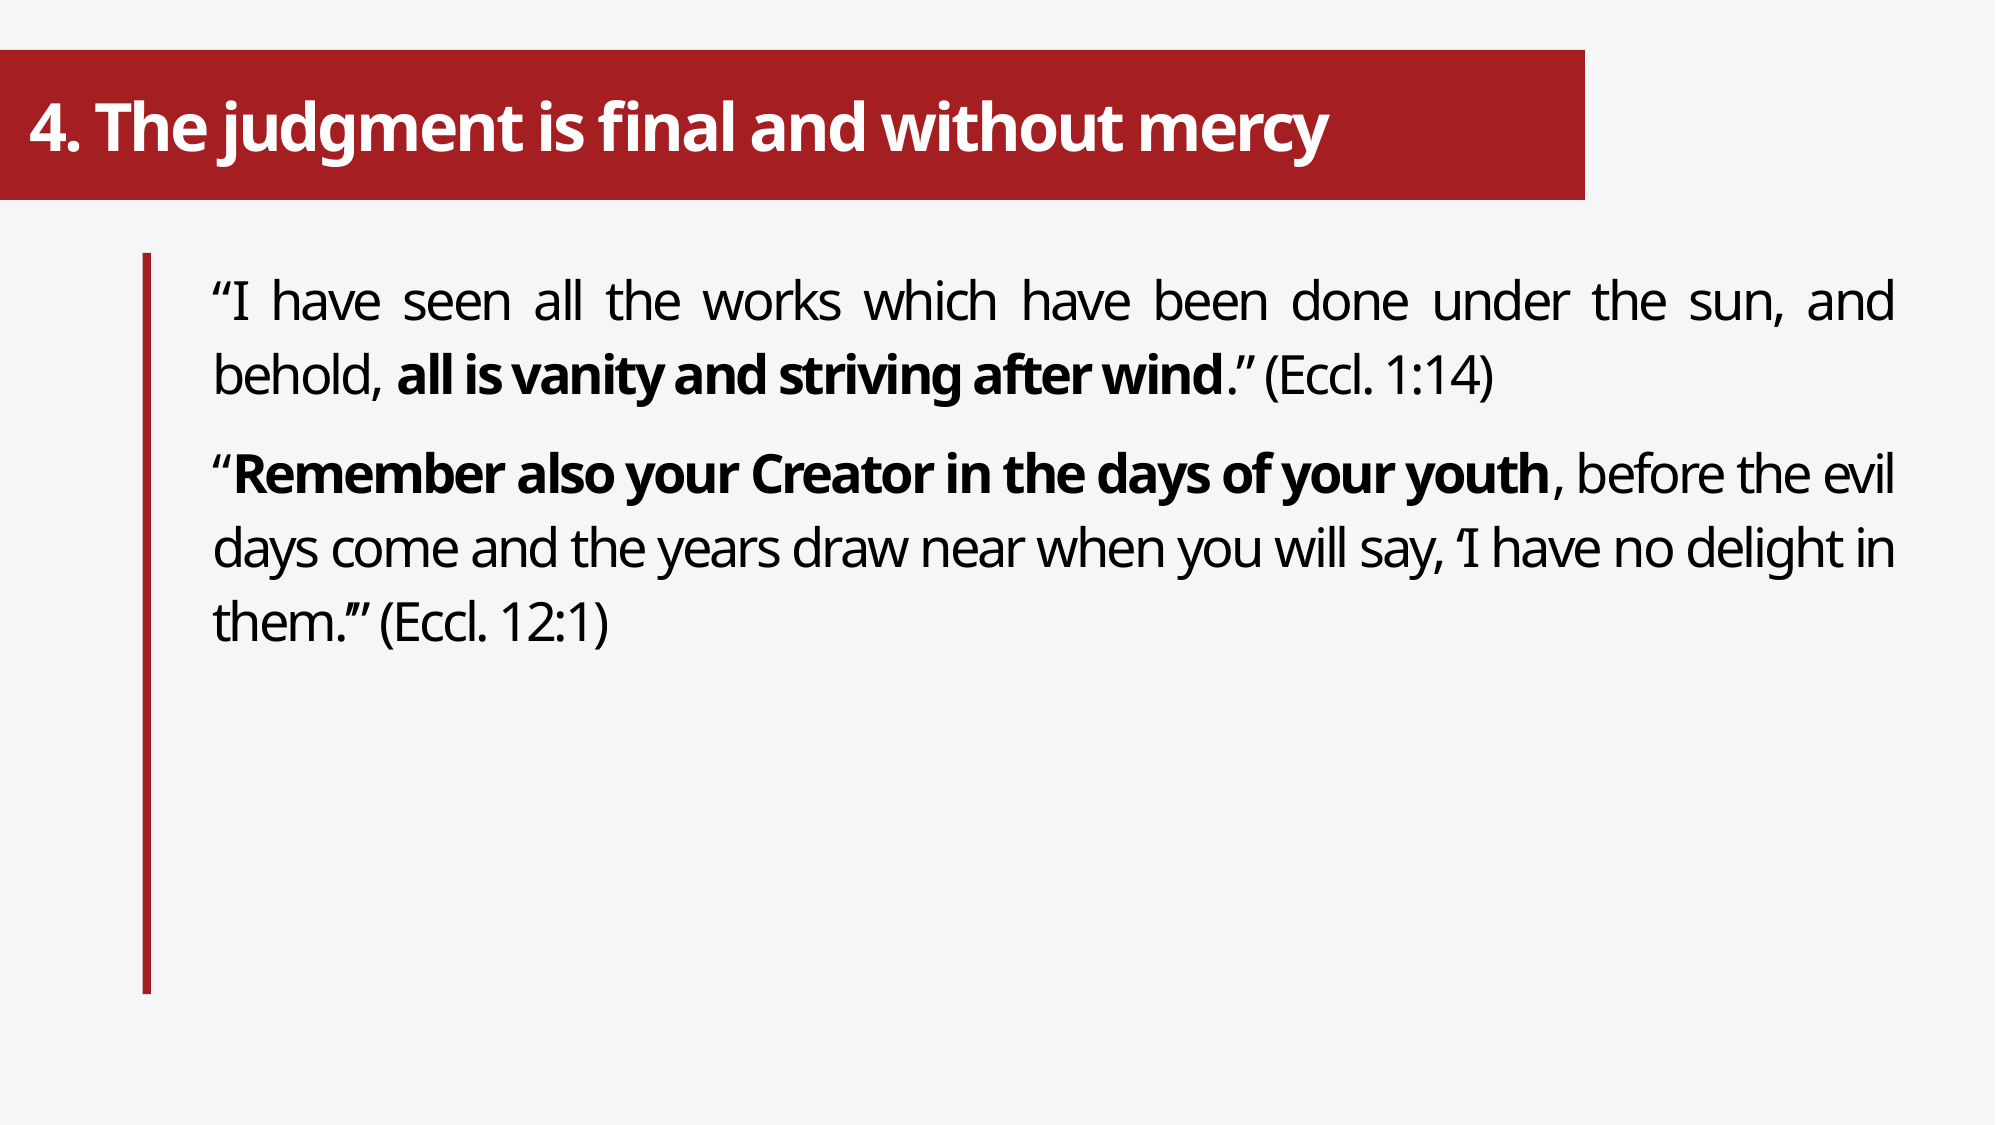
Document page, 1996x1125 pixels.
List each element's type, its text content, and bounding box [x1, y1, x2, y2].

title 4. The judgment is final and without mercy [14, 62, 1810, 188]
subtitle “I have seen all the works which have been done under the sun, and behold, all is vanity and striving after wind.” (Eccl. 1:14) “Remember also your Creator in the days of your youth, before the evil days come and the years draw near when you will say, ‘I have no delight in them.’” (Eccl. 12:1) [197, 249, 1910, 1000]
